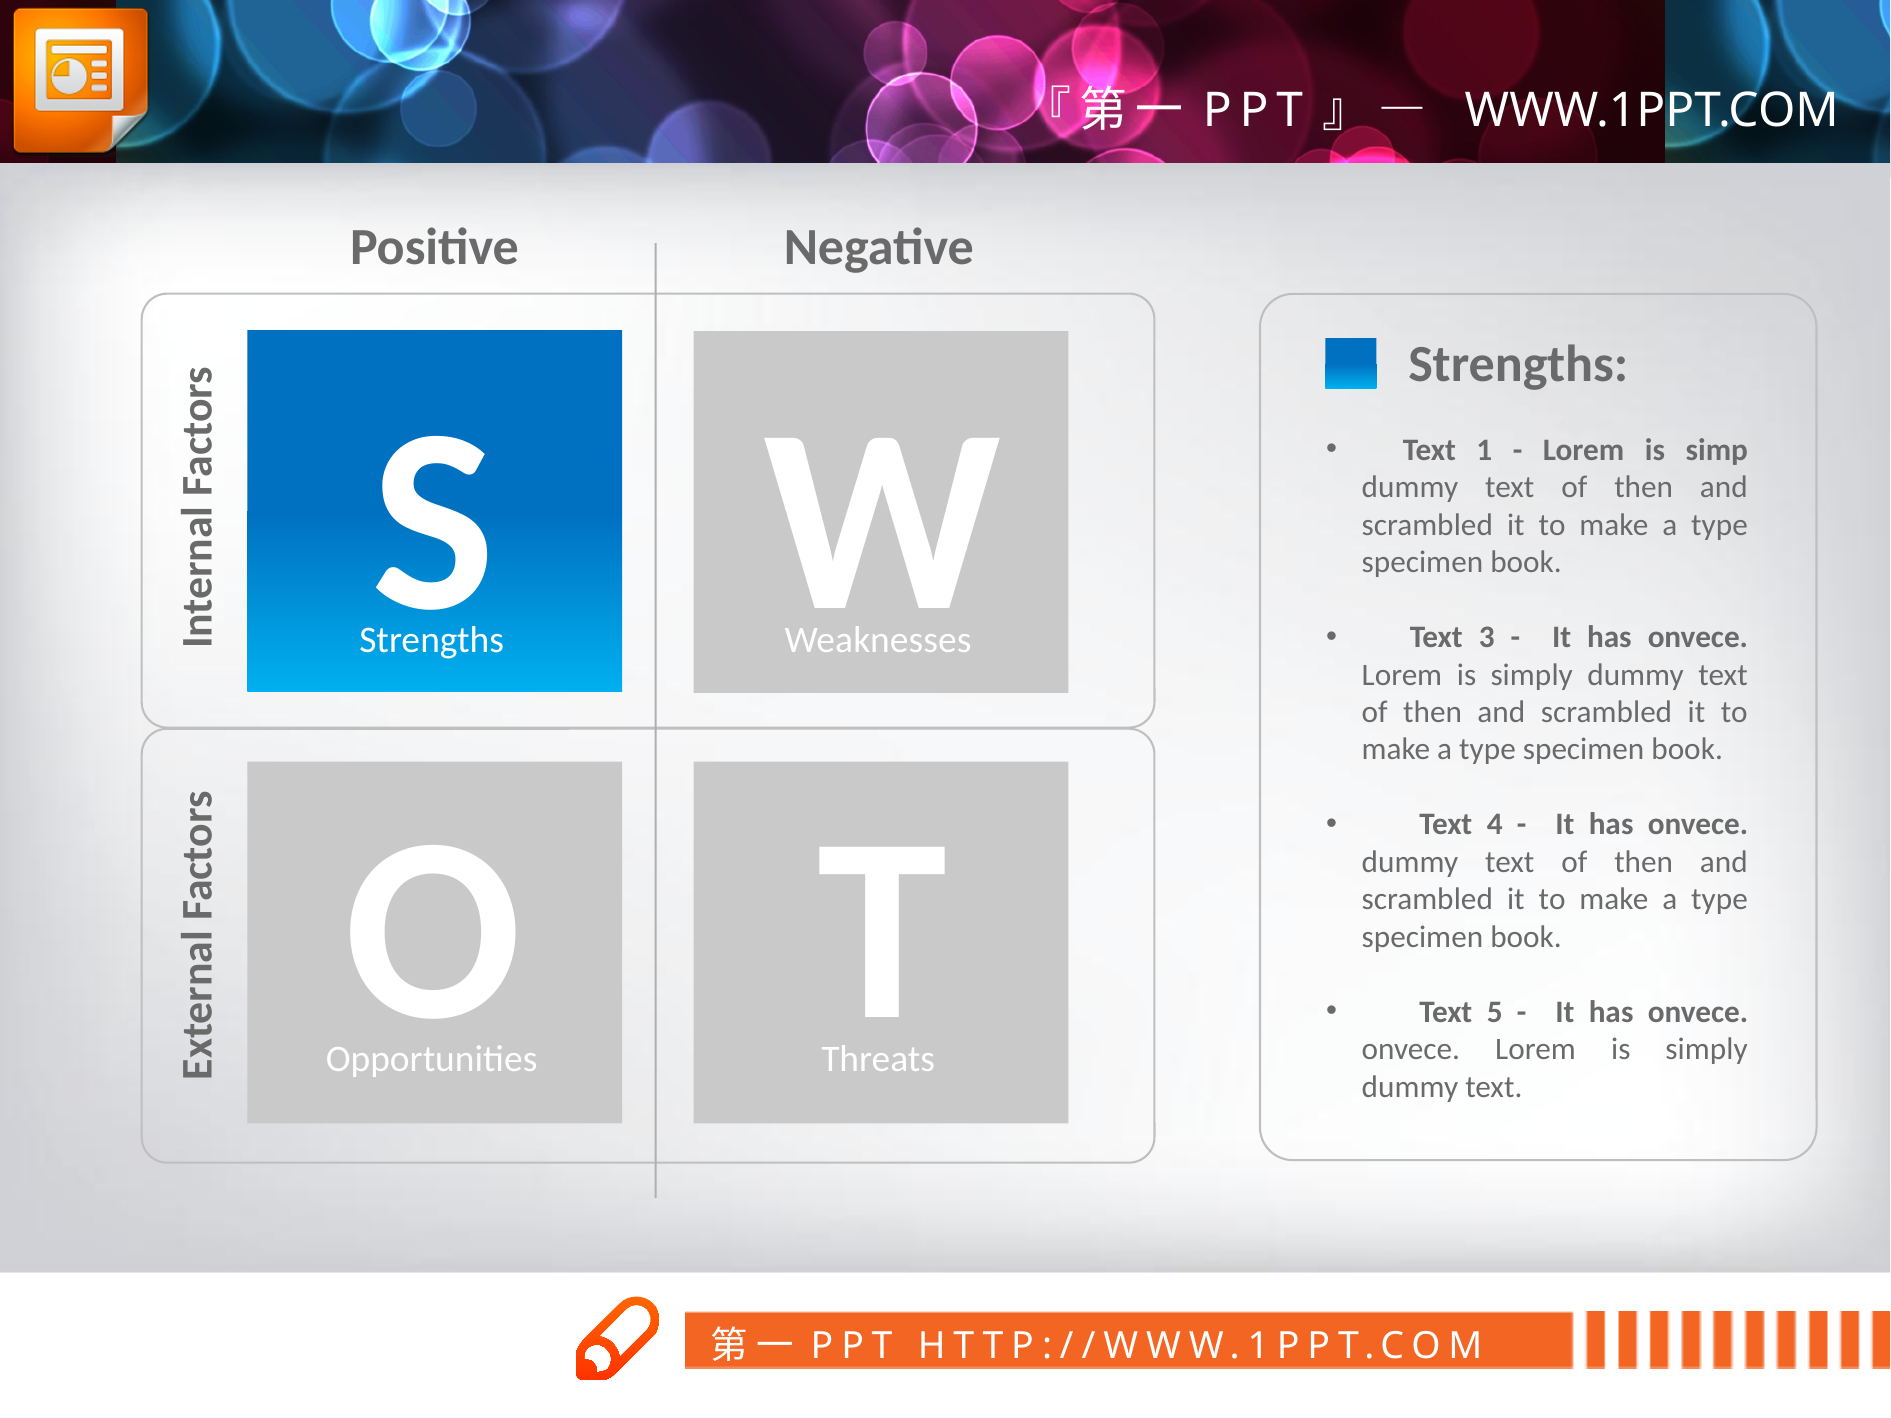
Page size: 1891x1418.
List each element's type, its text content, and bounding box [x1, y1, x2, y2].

text_box Weaknesses [695, 598, 1061, 677]
text_box [657, 293, 1155, 728]
text_box [141, 728, 654, 1163]
text_box Strengths: Text 1 - Lorem is simp dummy text of then and scrambled it to make a type specimen book. Text 3 - It has onvece. Lorem is simply dummy text of then and scrambled it to make a type specimen book. Text 4 - It has onvece. dummy text of then and scrambled it to make a type specimen book. Text 5 - It has onvece. onvece. Lorem is simply dummy text. [1307, 319, 1768, 1113]
text_box [1260, 293, 1817, 1161]
text_box [657, 728, 1155, 1163]
picture [685, 1311, 1891, 1369]
text_box Opportunities [249, 1017, 615, 1096]
text_box Strengths [249, 598, 615, 677]
picture [0, 0, 1891, 1275]
text_box Threats [695, 1017, 1061, 1096]
text_box Negative [691, 204, 1067, 283]
text_box Positive [246, 204, 622, 283]
text_box [1325, 338, 1377, 389]
text_box [141, 293, 654, 728]
